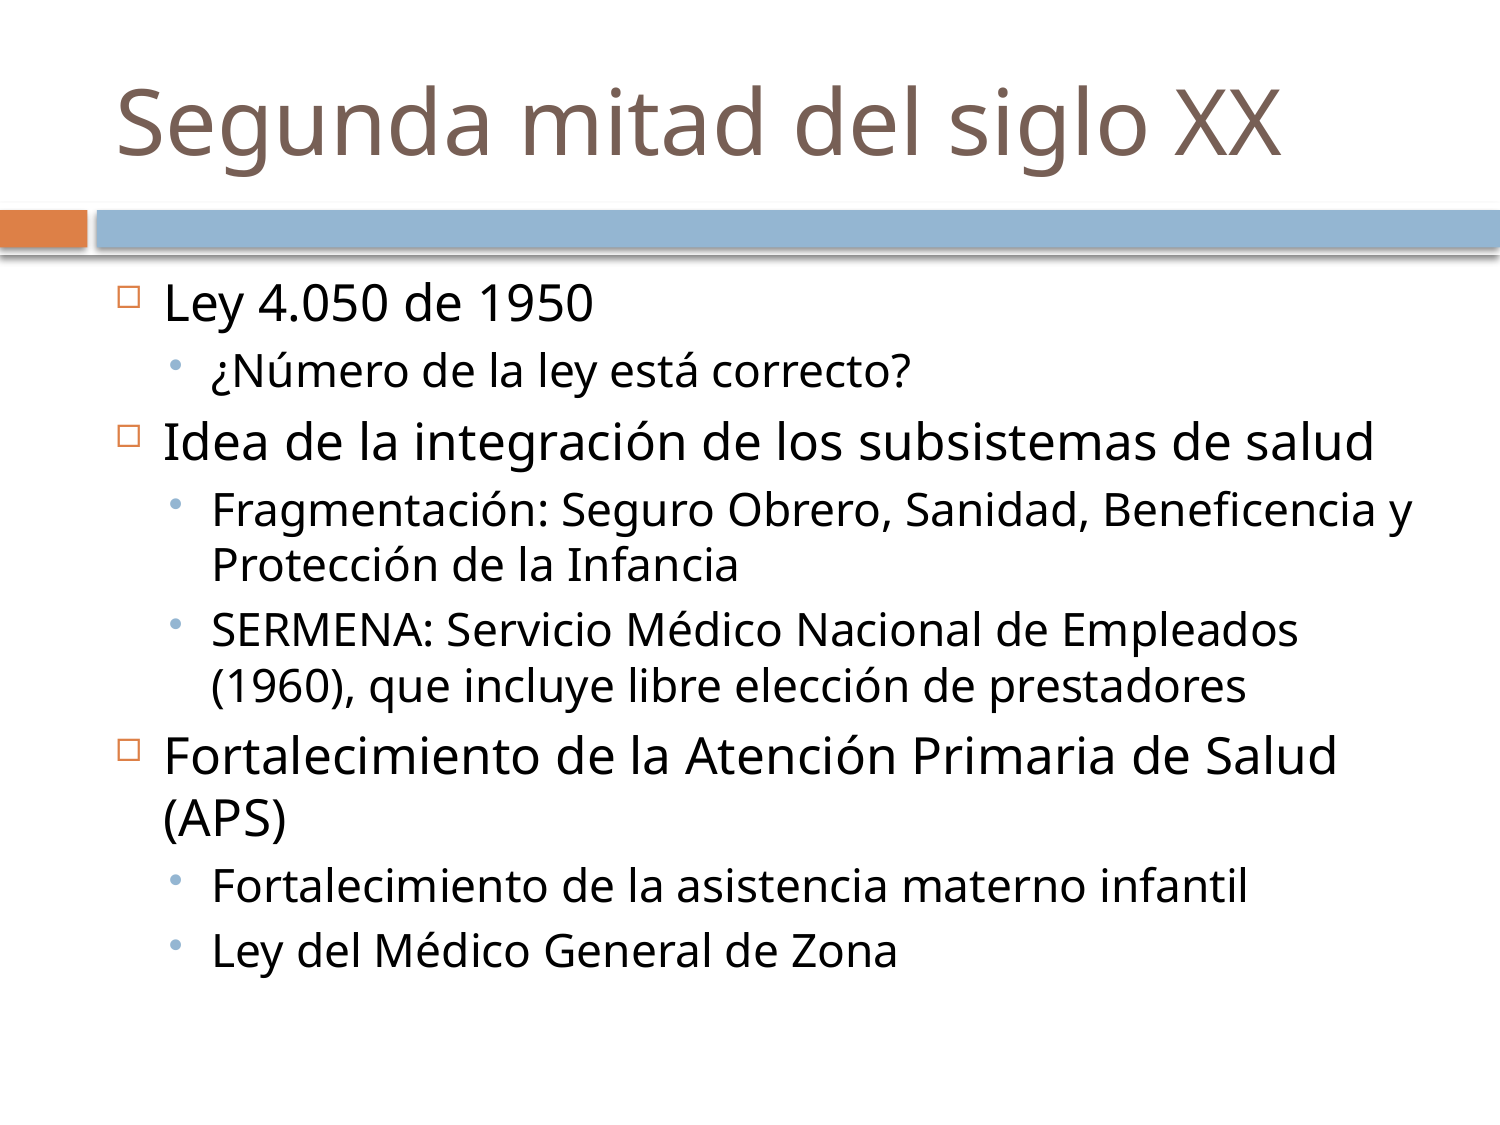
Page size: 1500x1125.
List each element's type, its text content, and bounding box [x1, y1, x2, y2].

title Segunda mitad del siglo XX [100, 37, 1438, 200]
list Ley 4.050 de 1950 ¿Número de la ley está correcto? Idea de la integración de los subsistemas de salud Fragmentación: Seguro Obrero, Sanidad, Beneficencia y Protección de la Infancia SERMENA: Servicio Médico Nacional de Empleados (1960), que incluye libre elección de prestadores Fortalecimiento de la Atención Primaria de Salud (APS) Fortalecimiento de la asistencia materno infantil Ley del Médico General de Zona [100, 262, 1438, 1000]
